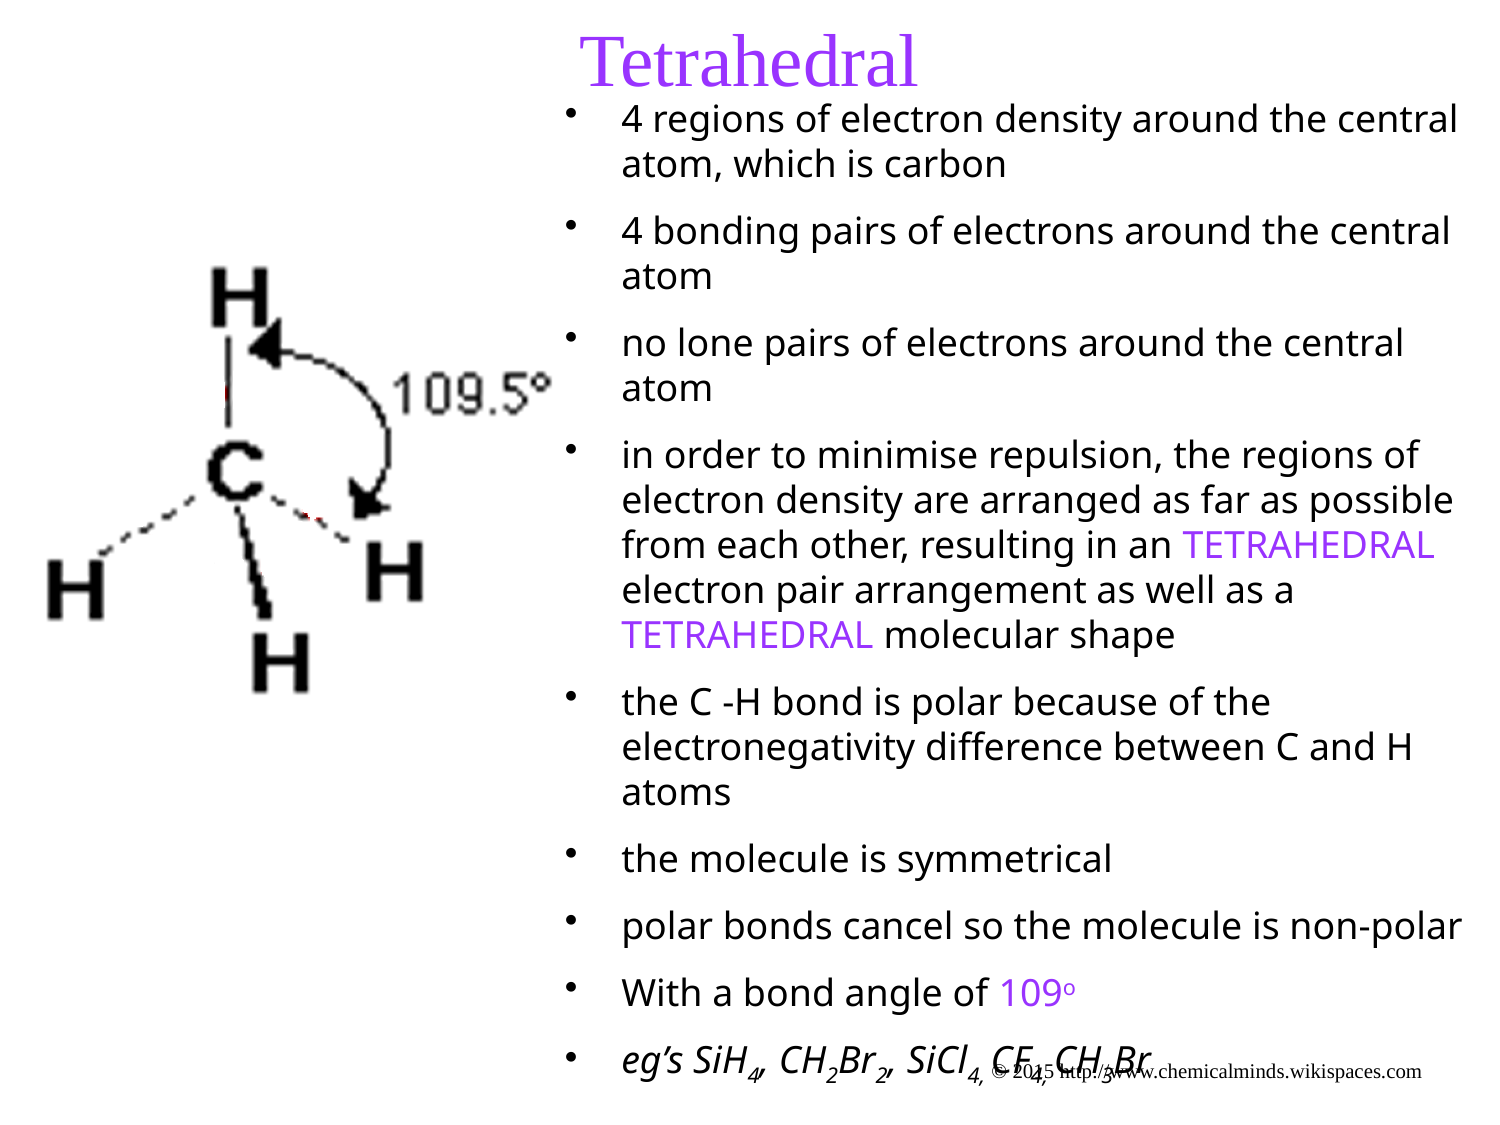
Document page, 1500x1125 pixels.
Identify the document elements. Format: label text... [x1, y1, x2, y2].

title Tetrahedral [112, 0, 1388, 151]
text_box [37, 249, 563, 712]
list 4 regions of electron density around the central atom, which is carbon 4 bonding pairs of electrons around the central atom no lone pairs of electrons around the central atom in order to minimise repulsion, the regions of electron density are arranged as far as possible from each other, resulting in an TETRAHEDRAL electron pair arrangement as well as a TETRAHEDRAL molecular shape the C -H bond is polar because of the electronegativity difference between C and H atoms the molecule is symmetrical polar bonds cancel so the molecule is non-polar With a bond angle of 109o eg’s SiH4, CH2Br2, SiCl4, CF4, CH3Br [549, 87, 1500, 1125]
footer © 2015 http://www.chemicalminds.wikispaces.com [724, 1049, 1438, 1101]
